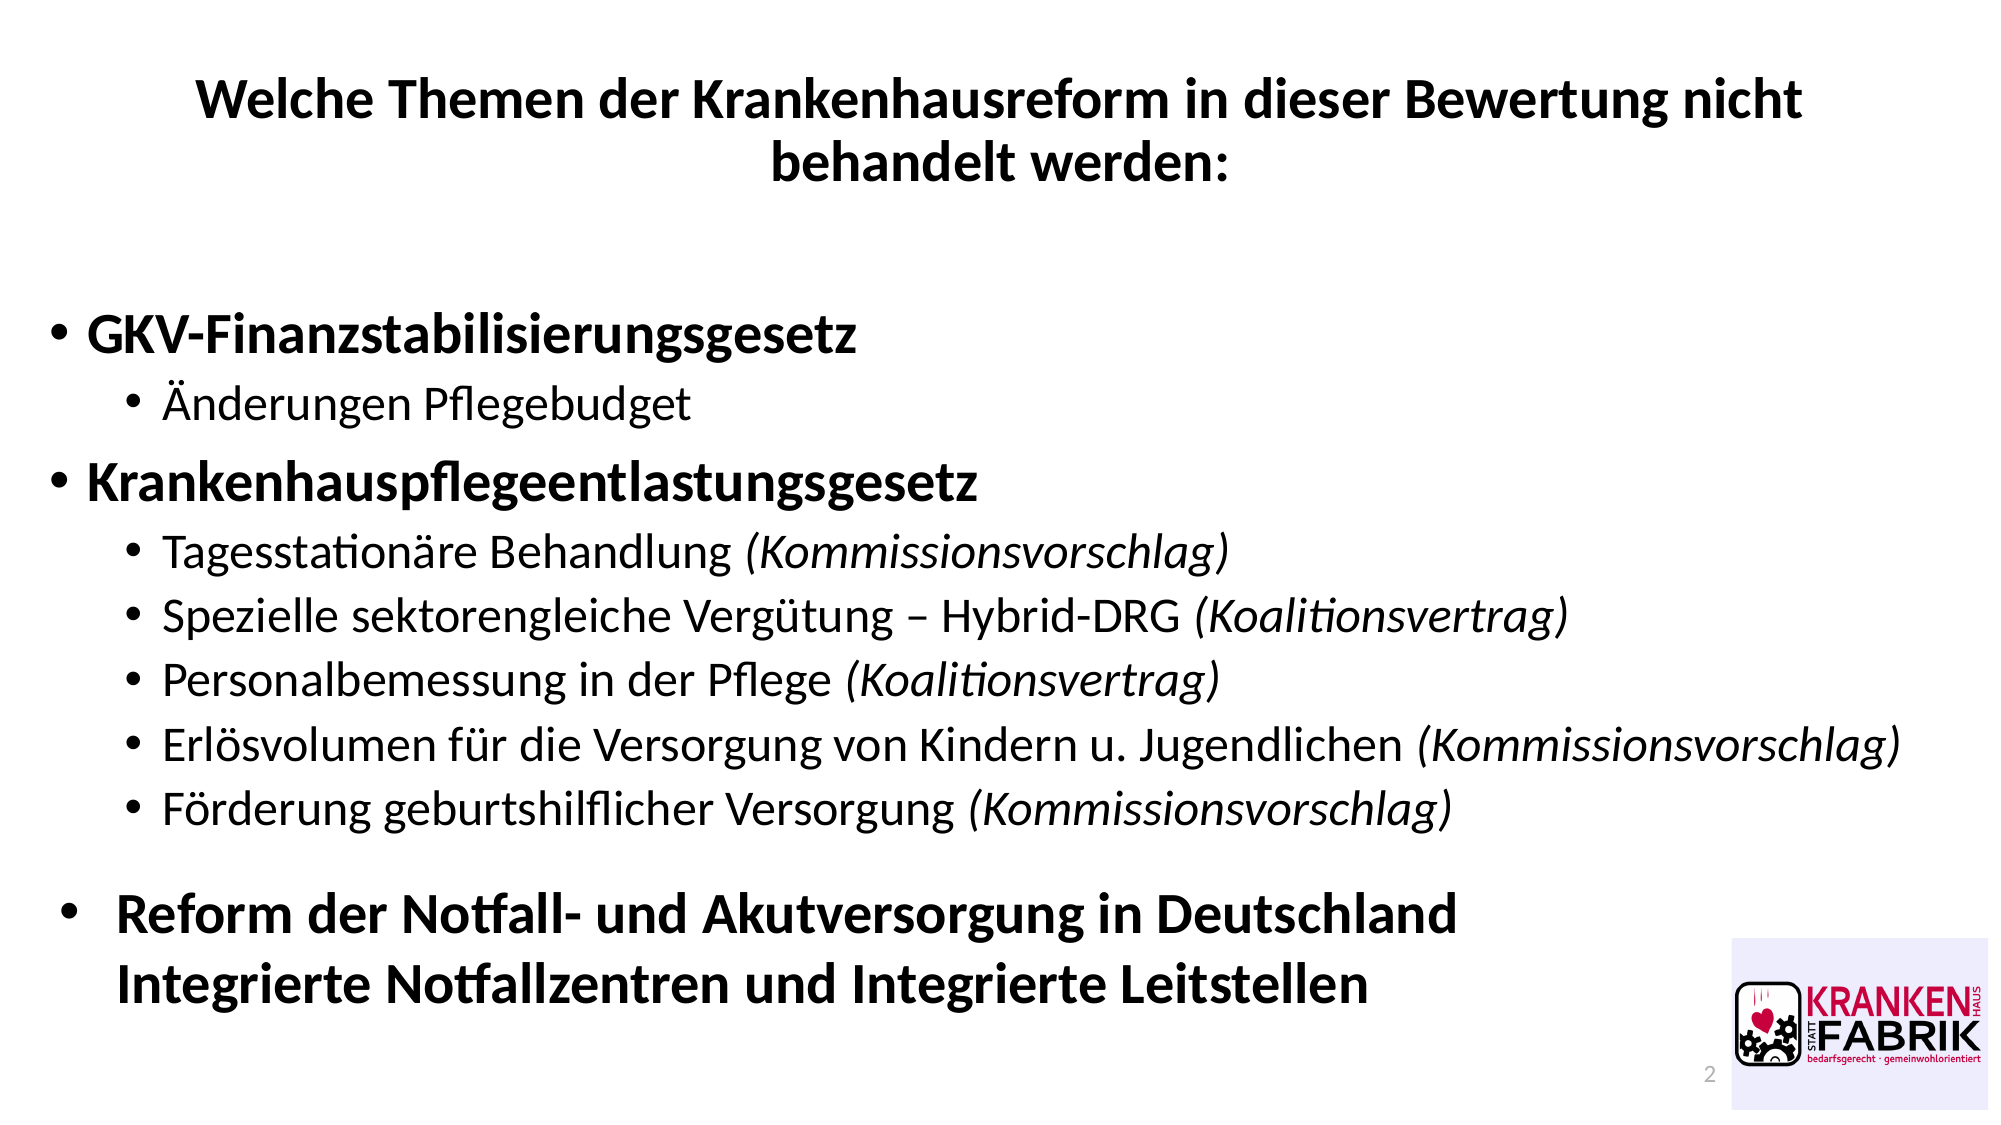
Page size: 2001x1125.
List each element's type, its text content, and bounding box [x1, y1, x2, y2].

picture [1731, 938, 1989, 1110]
title Welche Themen der Krankenhausreform in dieser Bewertung nicht behandelt werden: [137, 22, 1863, 240]
list GKV-Finanzstabilisierungsgesetz Änderungen Pflegebudget Krankenhauspflegeentlastungsgesetz Tagesstationäre Behandlung (Kommissionsvorschlag) Spezielle sektorengleiche Vergütung – Hybrid-DRG (Koalitionsvertrag) Personalbemessung in der Pflege (Koalitionsvertrag) Erlösvolumen für die Versorgung von Kindern u. Jugendlichen (Kommissionsvorschlag) Förderung geburtshilflicher Versorgung (Kommissionsvorschlag) [49, 303, 1951, 864]
text_box Reform der Notfall- und Akutversorgung in Deutschland Integrierte Notfallzentren und Integrierte Leitstellen [45, 868, 1739, 1023]
slide_number 1 [1281, 1042, 1726, 1102]
